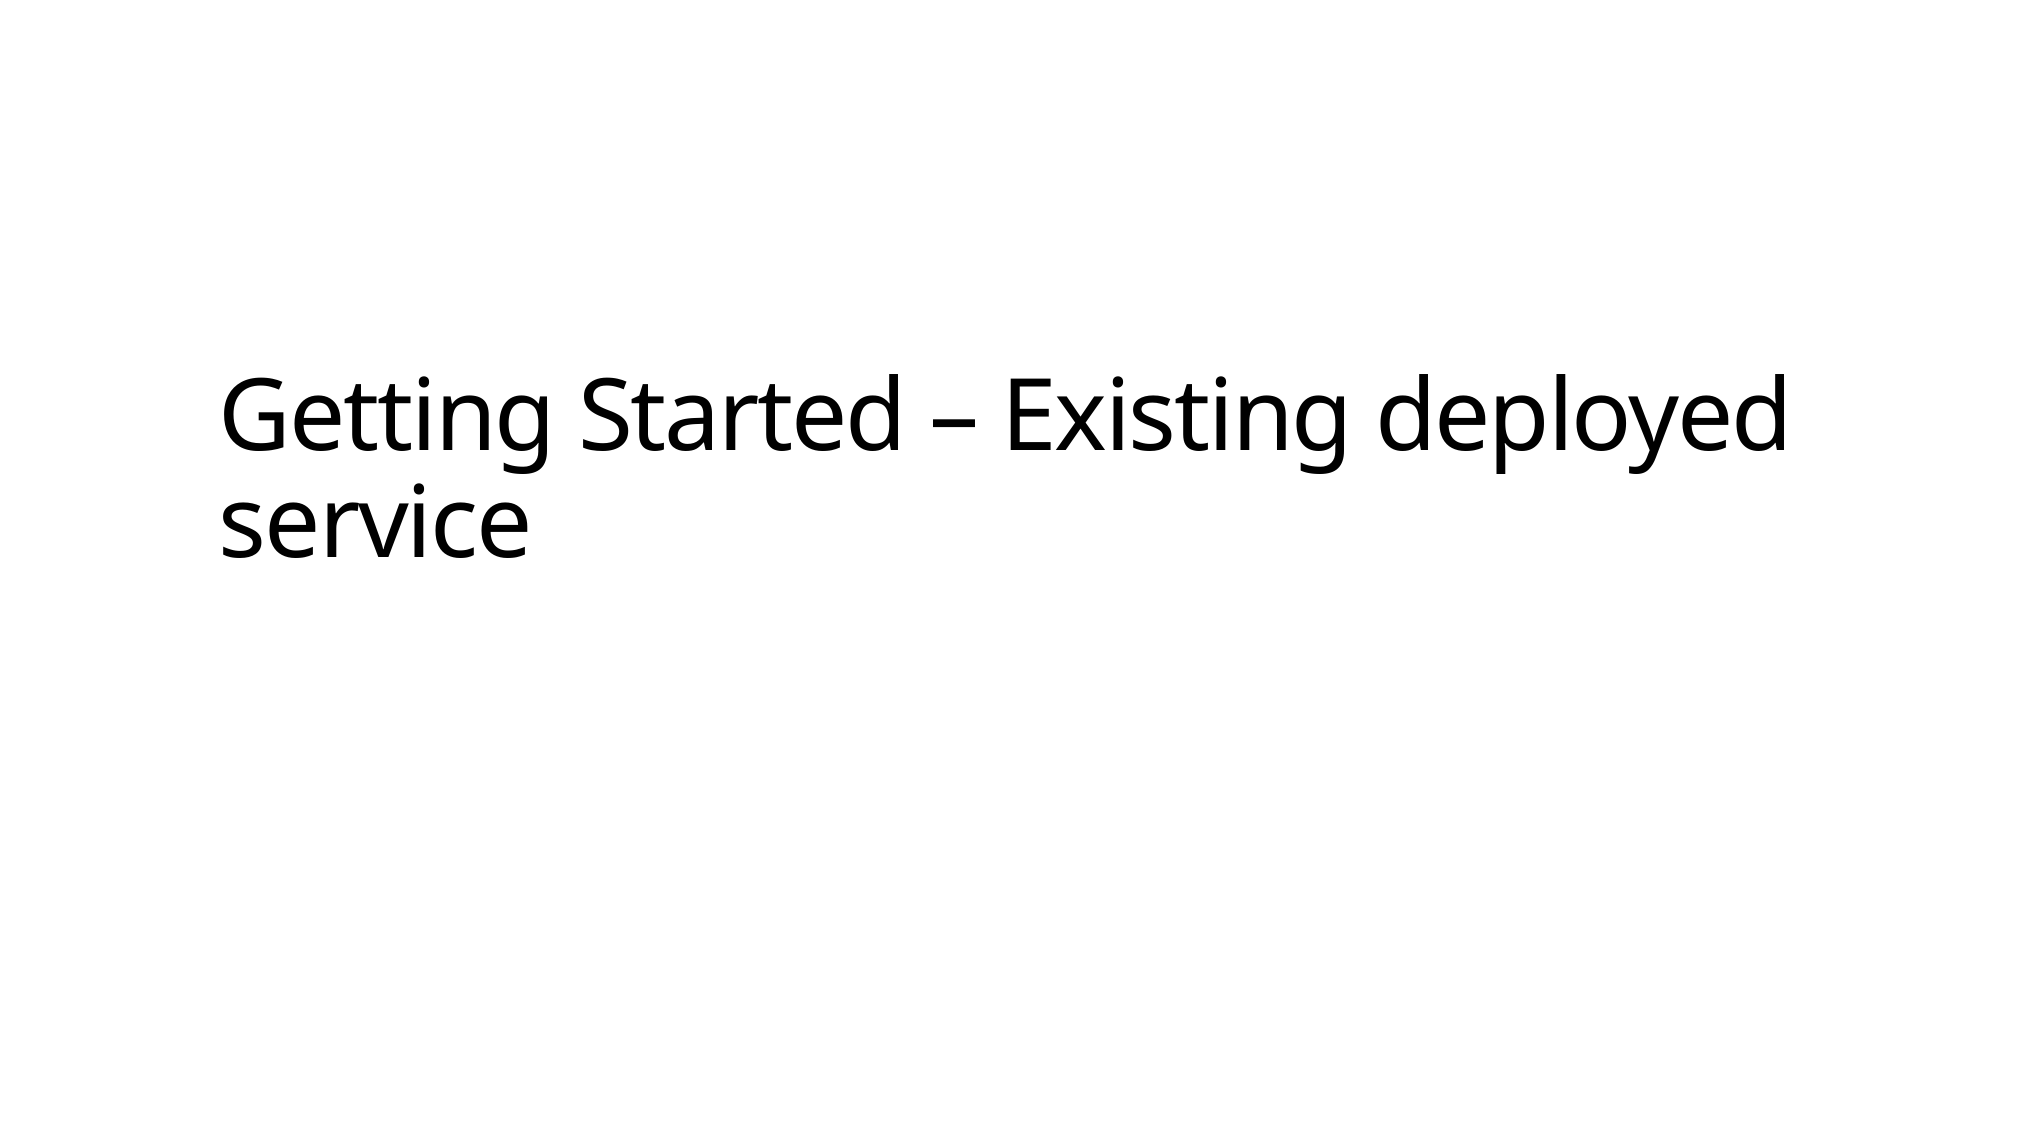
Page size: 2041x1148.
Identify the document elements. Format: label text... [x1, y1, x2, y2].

title Getting Started – Existing deployed service [195, 348, 1846, 649]
